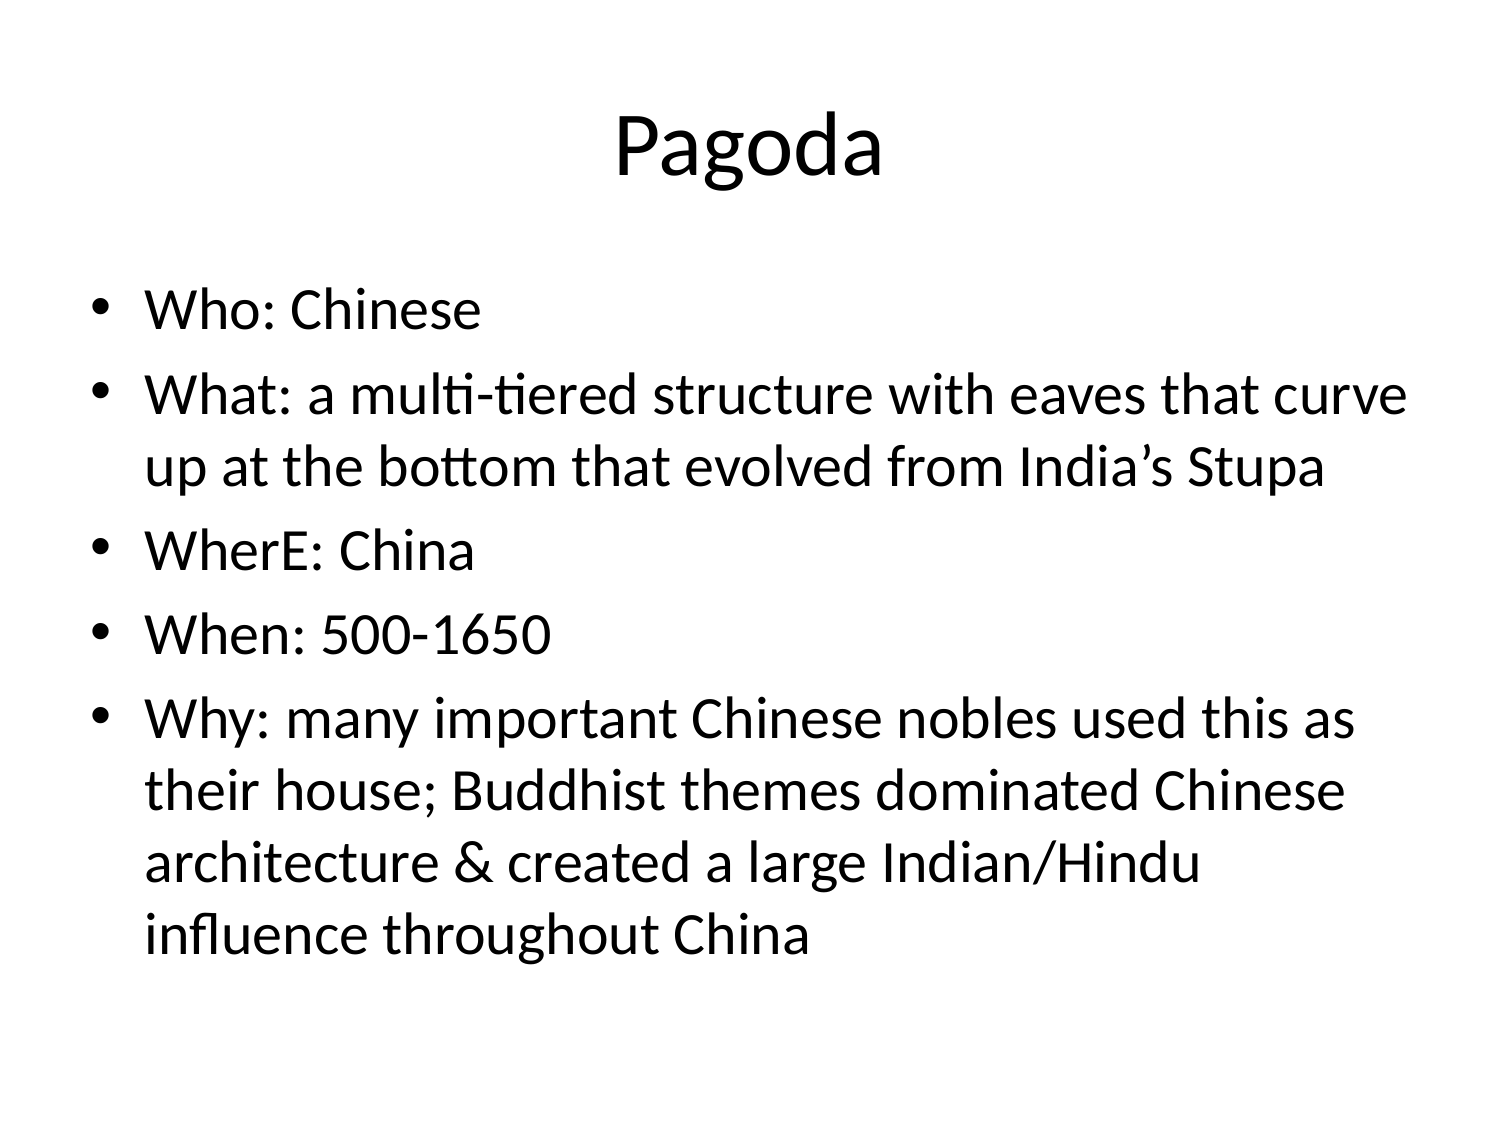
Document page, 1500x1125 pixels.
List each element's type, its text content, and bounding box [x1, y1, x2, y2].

title Pagoda [75, 45, 1425, 233]
list Who: Chinese What: a multi-tiered structure with eaves that curve up at the bottom that evolved from India’s Stupa WherE: China When: 500-1650 Why: many important Chinese nobles used this as their house; Buddhist themes dominated Chinese architecture & created a large Indian/Hindu influence throughout China [75, 262, 1425, 1005]
